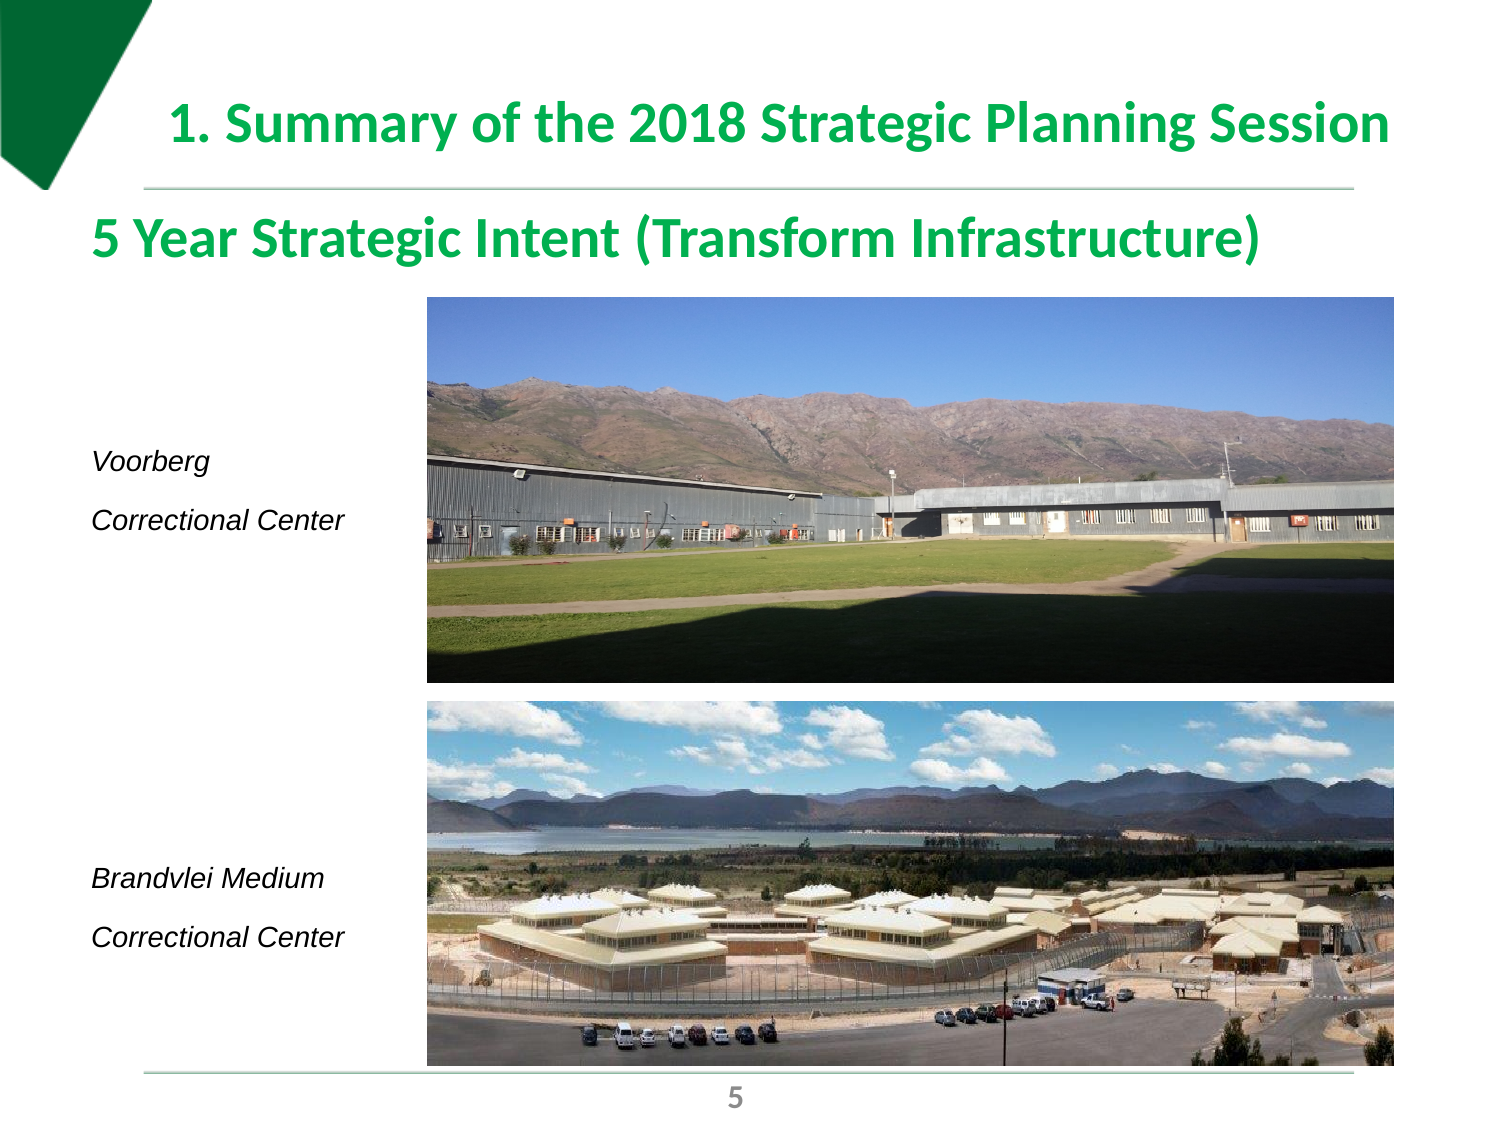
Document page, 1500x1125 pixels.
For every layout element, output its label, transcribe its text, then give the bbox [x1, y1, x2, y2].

list 5 Year Strategic Intent (Transform Infrastructure) Voorberg Correctional Center Brandvlei Medium Correctional Center [76, 191, 1427, 1093]
picture [427, 297, 1394, 684]
picture [427, 701, 1394, 1066]
slide_number 5 [560, 1083, 911, 1125]
title 1. Summary of the 2018 Strategic Planning Session [157, 48, 1500, 190]
picture [143, 1067, 1355, 1074]
picture [0, 0, 1355, 190]
